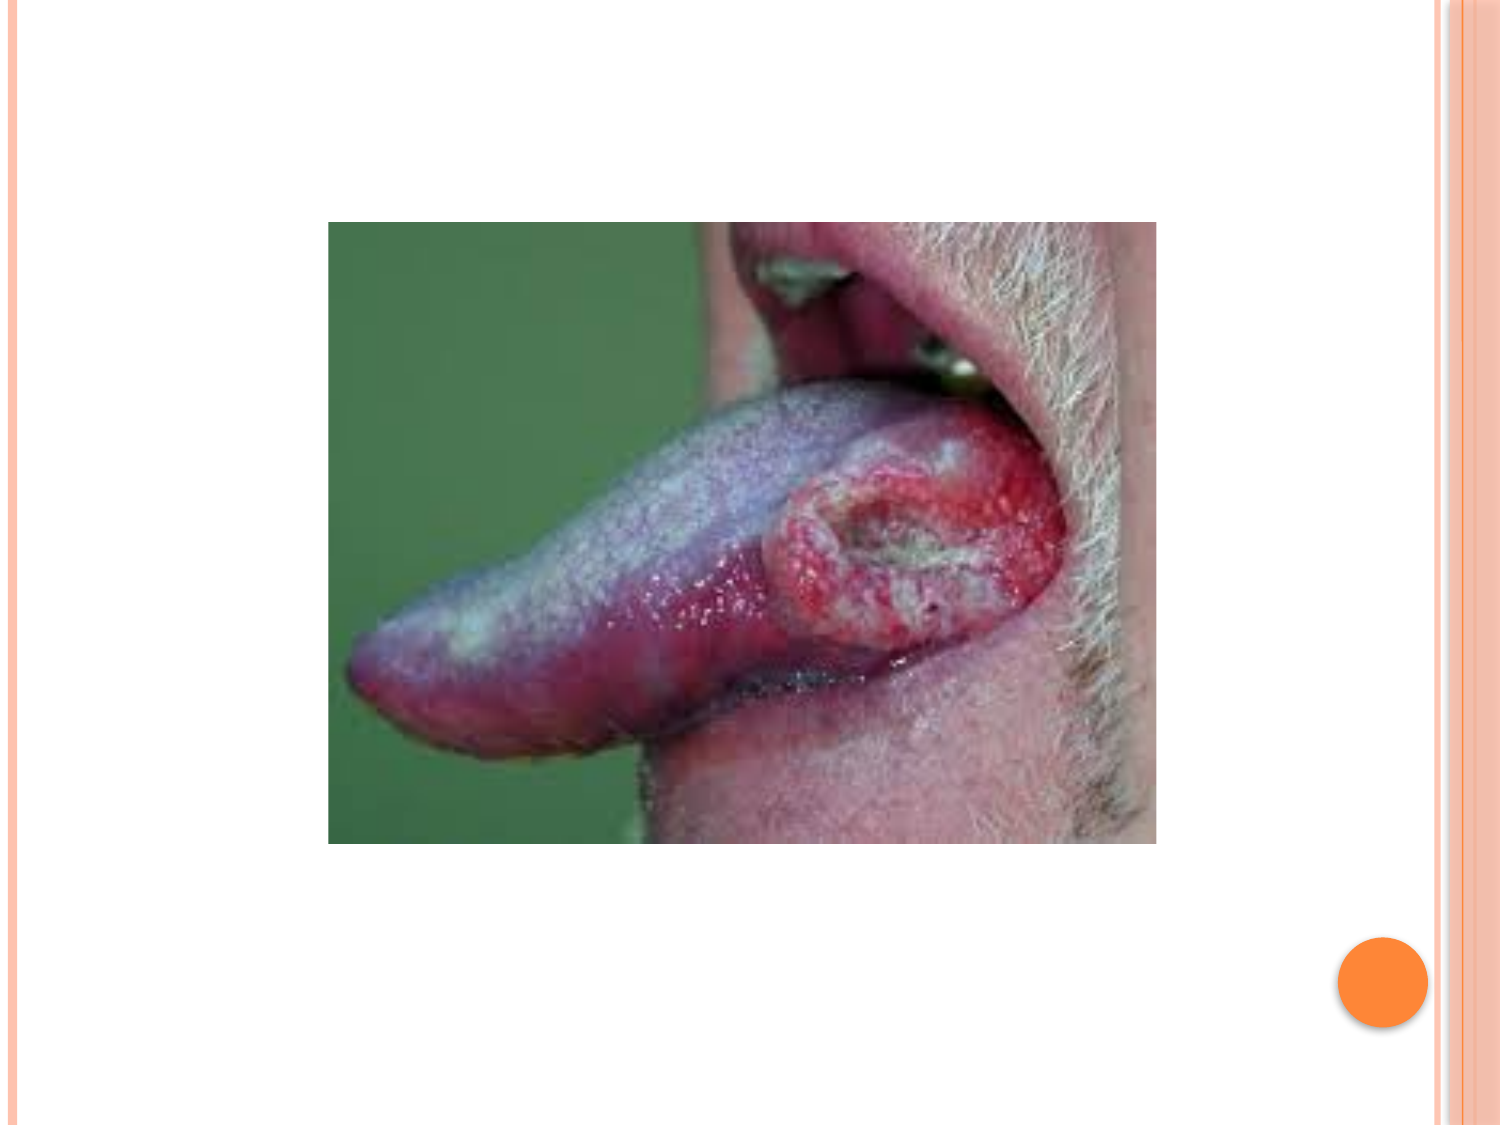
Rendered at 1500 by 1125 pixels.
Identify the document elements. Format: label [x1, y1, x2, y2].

list [327, 222, 1157, 845]
